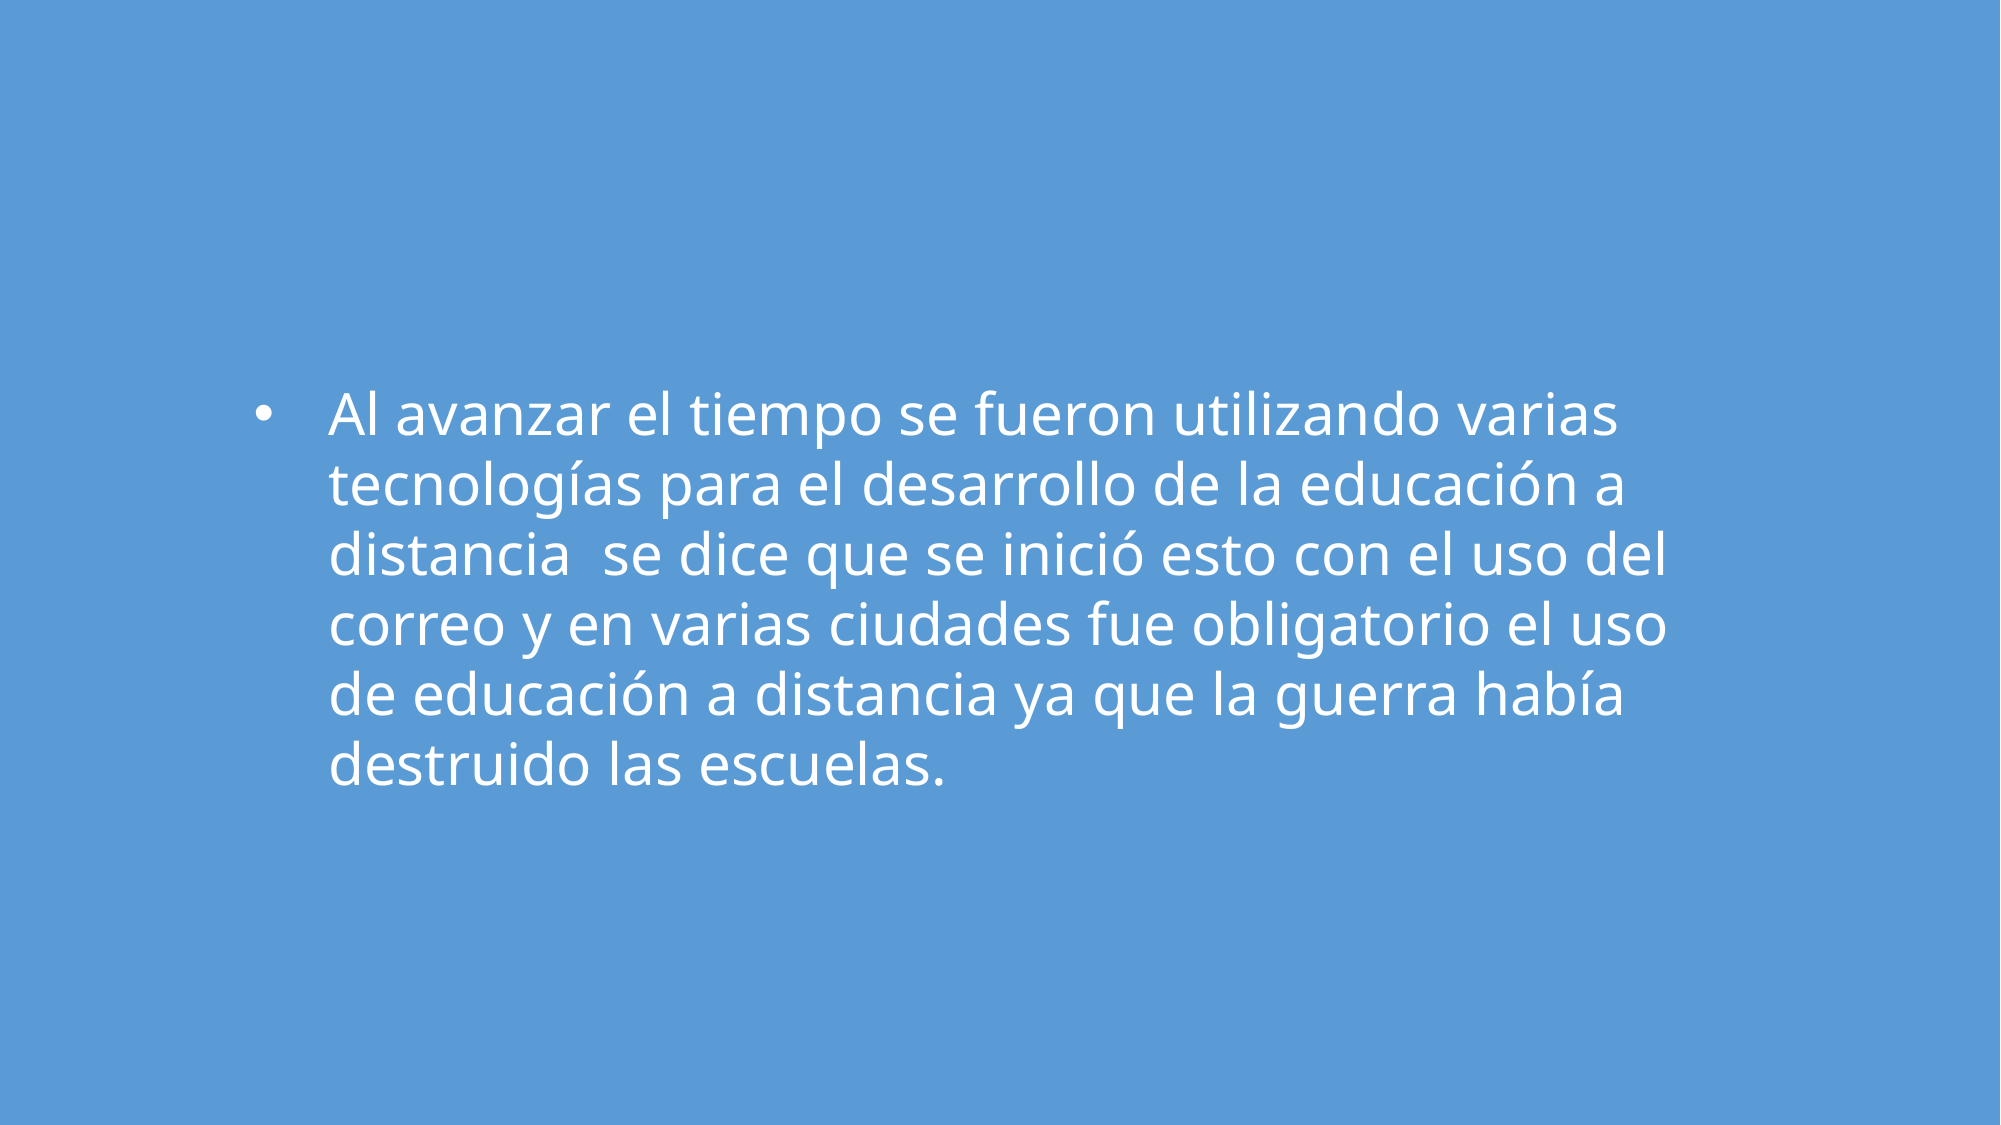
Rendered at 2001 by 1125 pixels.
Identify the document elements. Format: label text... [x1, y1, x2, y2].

text_box Al avanzar el tiempo se fueron utilizando varias tecnologías para el desarrollo de la educación a distancia se dice que se inició esto con el uso del correo y en varias ciudades fue obligatorio el uso de educación a distancia ya que la guerra había destruido las escuelas. [238, 369, 1765, 805]
